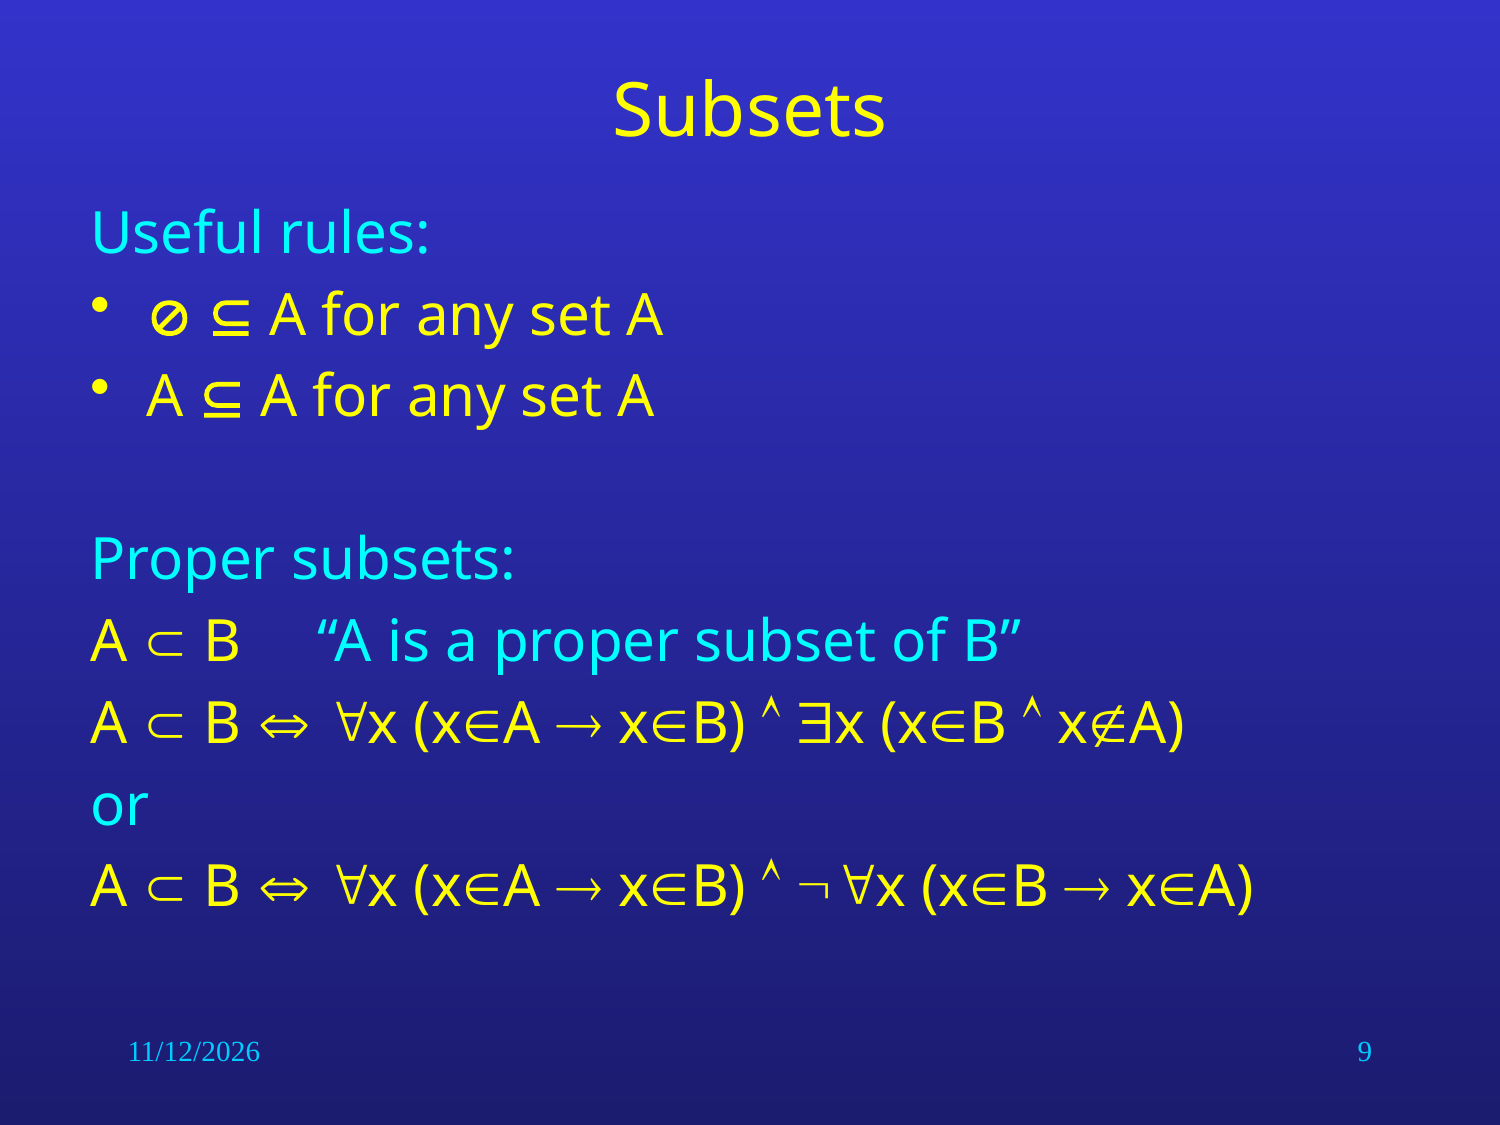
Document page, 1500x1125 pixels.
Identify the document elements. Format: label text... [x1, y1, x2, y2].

title Subsets [112, 24, 1388, 187]
list Useful rules:   A for any set A A  A for any set A Proper subsets: A  B “A is a proper subset of B” A  B  x (xA  xB)  x (xB  xA) or A  B  x (xA  xB)  x (xB  xA) [75, 187, 1425, 988]
slide_number 9 [1074, 1025, 1388, 1100]
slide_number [112, 1025, 425, 1100]
